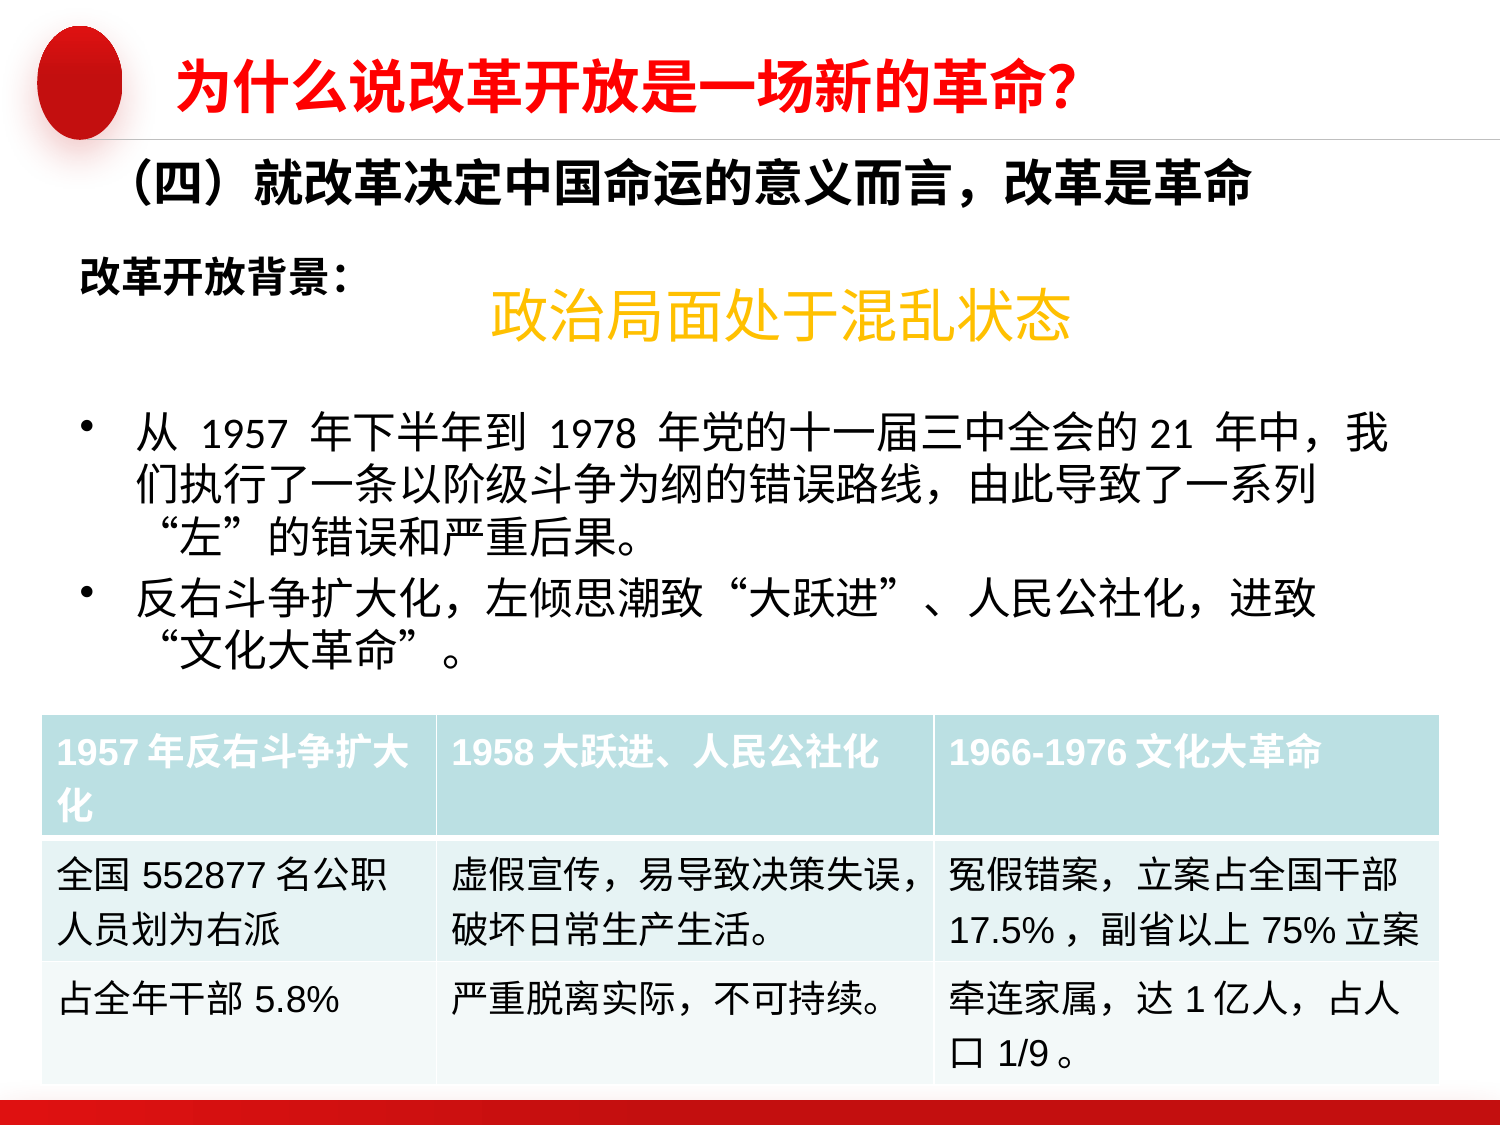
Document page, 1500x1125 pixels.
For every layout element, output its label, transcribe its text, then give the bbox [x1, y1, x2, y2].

table_cell 占全年干部5.8% [42, 962, 436, 1084]
table_header 1966-1976文化大革命 [935, 715, 1439, 835]
table_cell 牵连家属，达1亿人，占人口1/9。 [935, 962, 1439, 1084]
table_cell 虚假宣传，易导致决策失误，破坏日常生产生活。 [437, 841, 933, 961]
text_box 改革开放背景： [64, 243, 350, 309]
table_header 1958大跃进、人民公社化 [437, 715, 933, 835]
table_header 1957年反右斗争扩大化 [42, 715, 436, 835]
table_cell 严重脱离实际，不可持续。 [437, 962, 933, 1084]
table_cell 全国552877名公职人员划为右派 [42, 841, 436, 961]
list 从 1957 年下半年到 1978 年党的十一届三中全会的21 年中，我们执行了一条以阶级斗争为纲的错误路线，由此导致了一系列“左”的错误和严重后果。 反右斗争扩大化，左倾思潮致“大跃进”、人民公社化，进致“文化大革命”。 [64, 396, 1415, 691]
text_box （四）就改革决定中国命运的意义而言，改革是革命 [88, 143, 1475, 219]
text_box 为什么说改革开放是一场新的革命？ [159, 42, 1246, 128]
title 政治局面处于混乱状态 [184, 278, 1379, 350]
table_cell 冤假错案，立案占全国干部17.5%，副省以上75%立案 [935, 841, 1439, 961]
